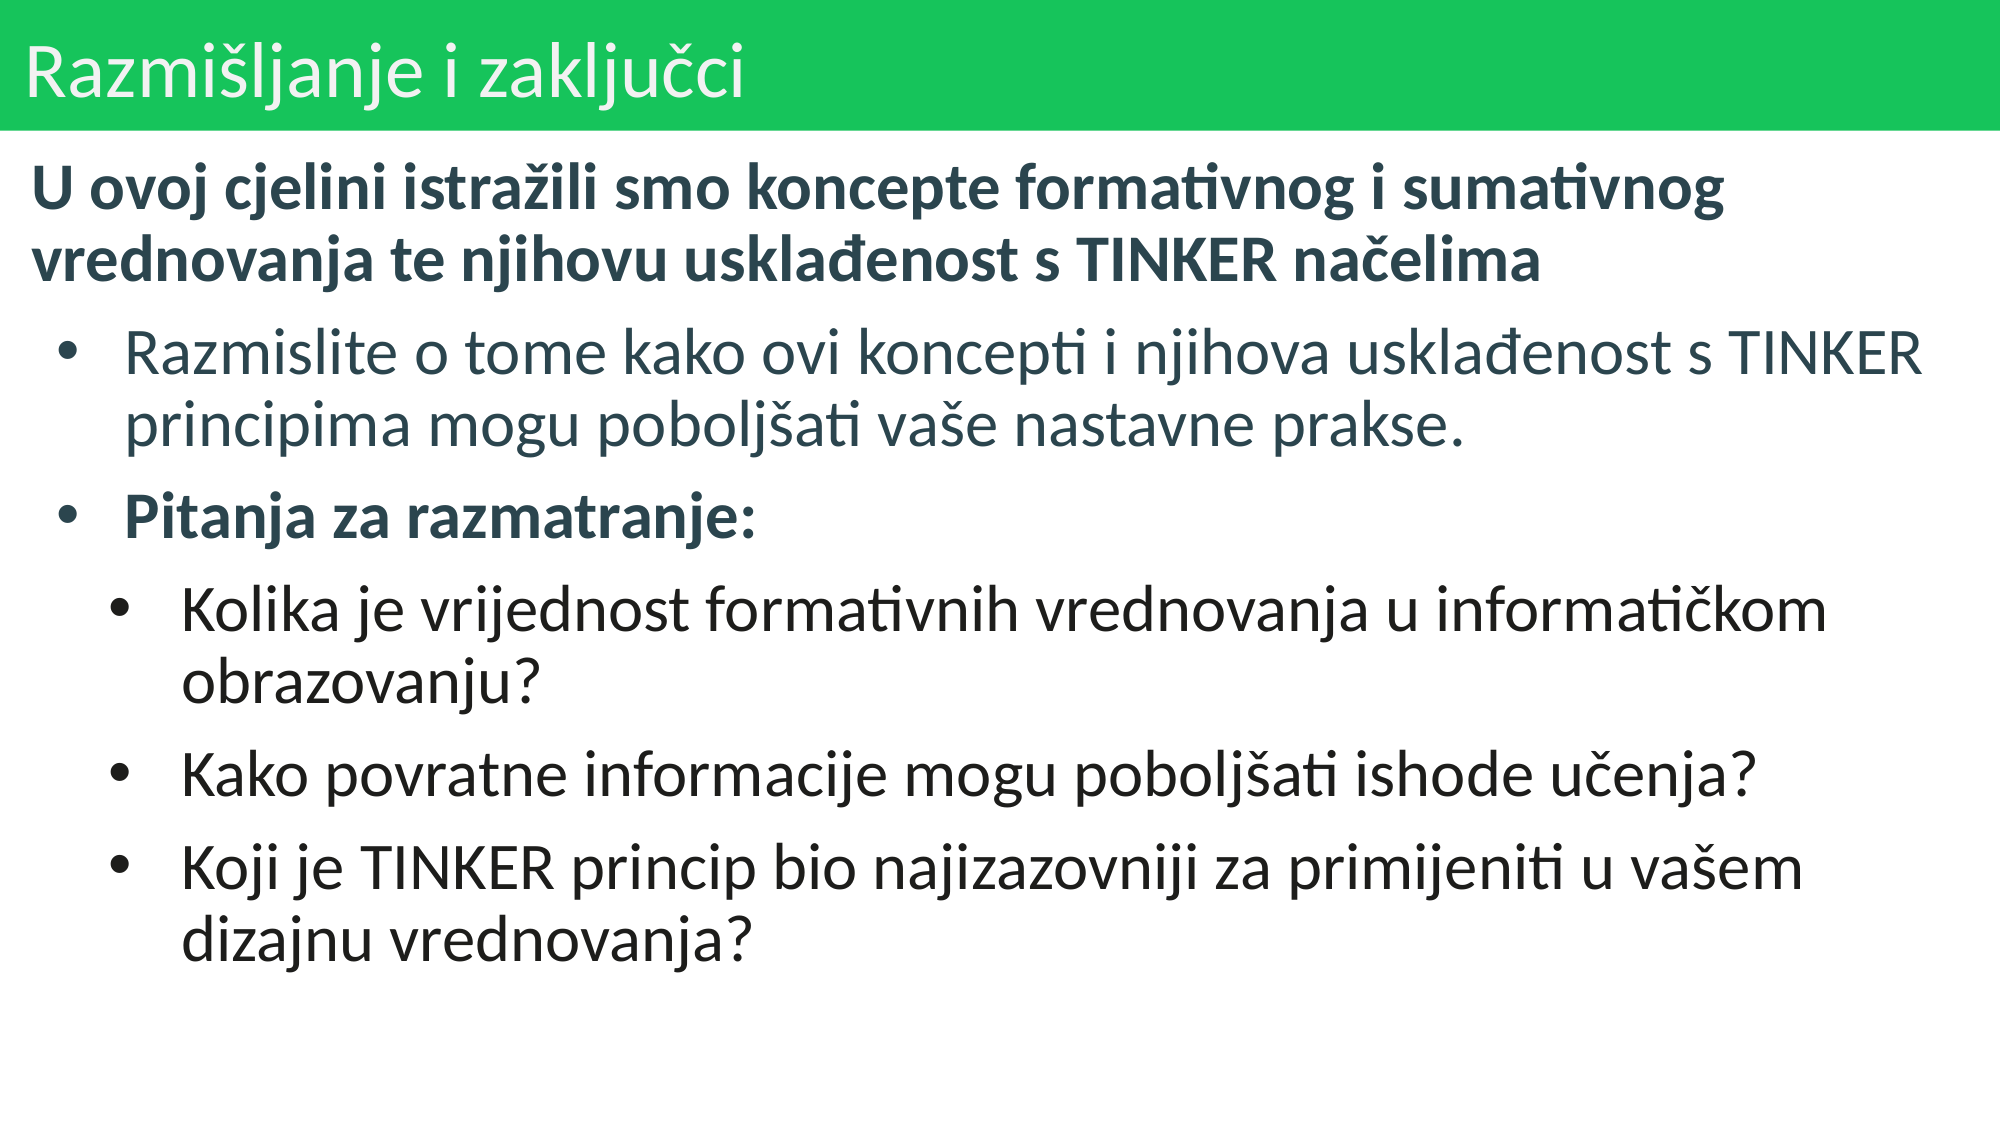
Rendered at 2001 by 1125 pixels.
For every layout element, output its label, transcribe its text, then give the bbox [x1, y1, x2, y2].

list U ovoj cjelini istražili smo koncepte formativnog i sumativnog vrednovanja te njihovu usklađenost s TINKER načelima Razmislite o tome kako ovi koncepti i njihova usklađenost s TINKER principima mogu poboljšati vaše nastavne prakse. Pitanja za razmatranje: Kolika je vrijednost formativnih vrednovanja u informatičkom obrazovanju? Kako povratne informacije mogu poboljšati ishode učenja? Koji je TINKER princip bio najizazovniji za primijeniti u vašem dizajnu vrednovanja? [16, 144, 1976, 1108]
title Razmišljanje i zaključci [16, 13, 1976, 131]
